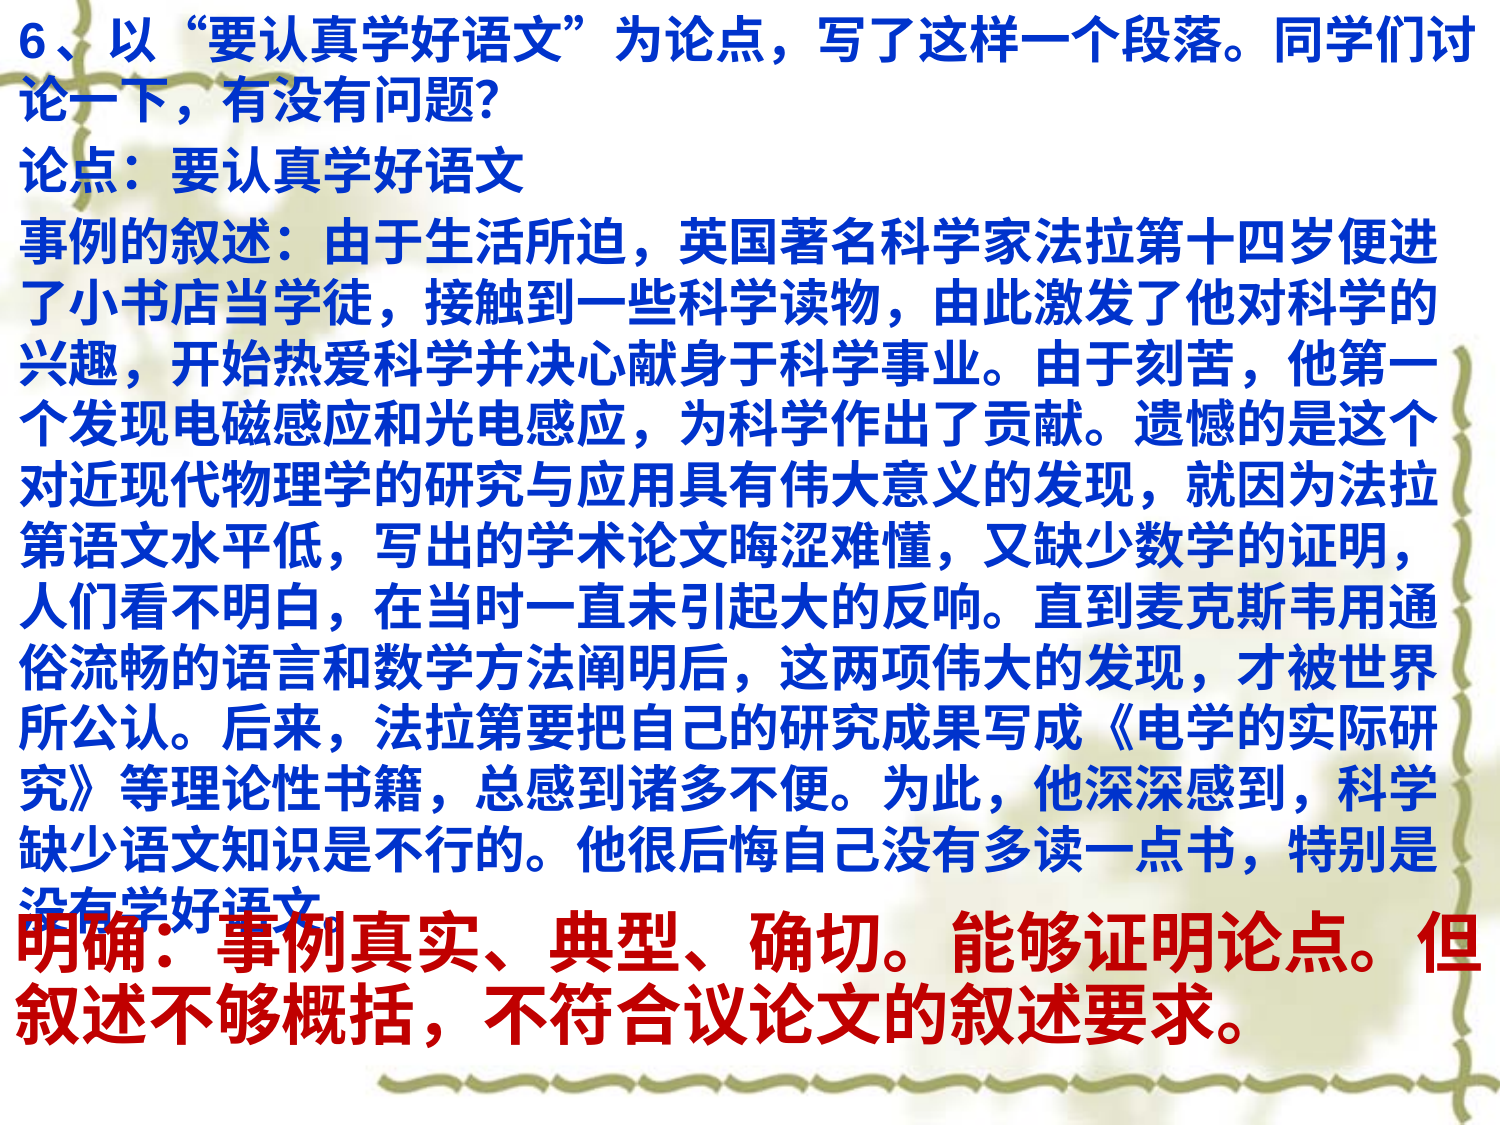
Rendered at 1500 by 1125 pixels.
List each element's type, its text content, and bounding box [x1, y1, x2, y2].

text_box 明确：事例真实、典型、确切。能够证明论点。但叙述不够概括，不符合议论文的叙述要求。 [0, 902, 1500, 1061]
list 6、以“要认真学好语文”为论点，写了这样一个段落。同学们讨论一下，有没有问题？ 论点：要认真学好语文 事例的叙述：由于生活所迫，英国著名科学家法拉第十四岁便进了小书店当学徒，接触到一些科学读物，由此激发了他对科学的兴趣，开始热爱科学并决心献身于科学事业。由于刻苦，他第一个发现电磁感应和光电感应，为科学作出了贡献。遗憾的是这个对近现代物理学的研究与应用具有伟大意义的发现，就因为法拉第语文水平低，写出的学术论文晦涩难懂，又缺少数学的证明，人们看不明白，在当时一直未引起大的反响。直到麦克斯韦用通俗流畅的语言和数学方法阐明后，这两项伟大的发现，才被世界所公认。后来，法拉第要把自己的研究成果写成《电学的实际研究》等理论性书籍，总感到诸多不便。为此，他深深感到，科学缺少语文知识是不行的。他很后悔自己没有多读一点书，特别是没有学好语文。 [0, 0, 1500, 902]
picture [0, 1061, 1500, 1125]
